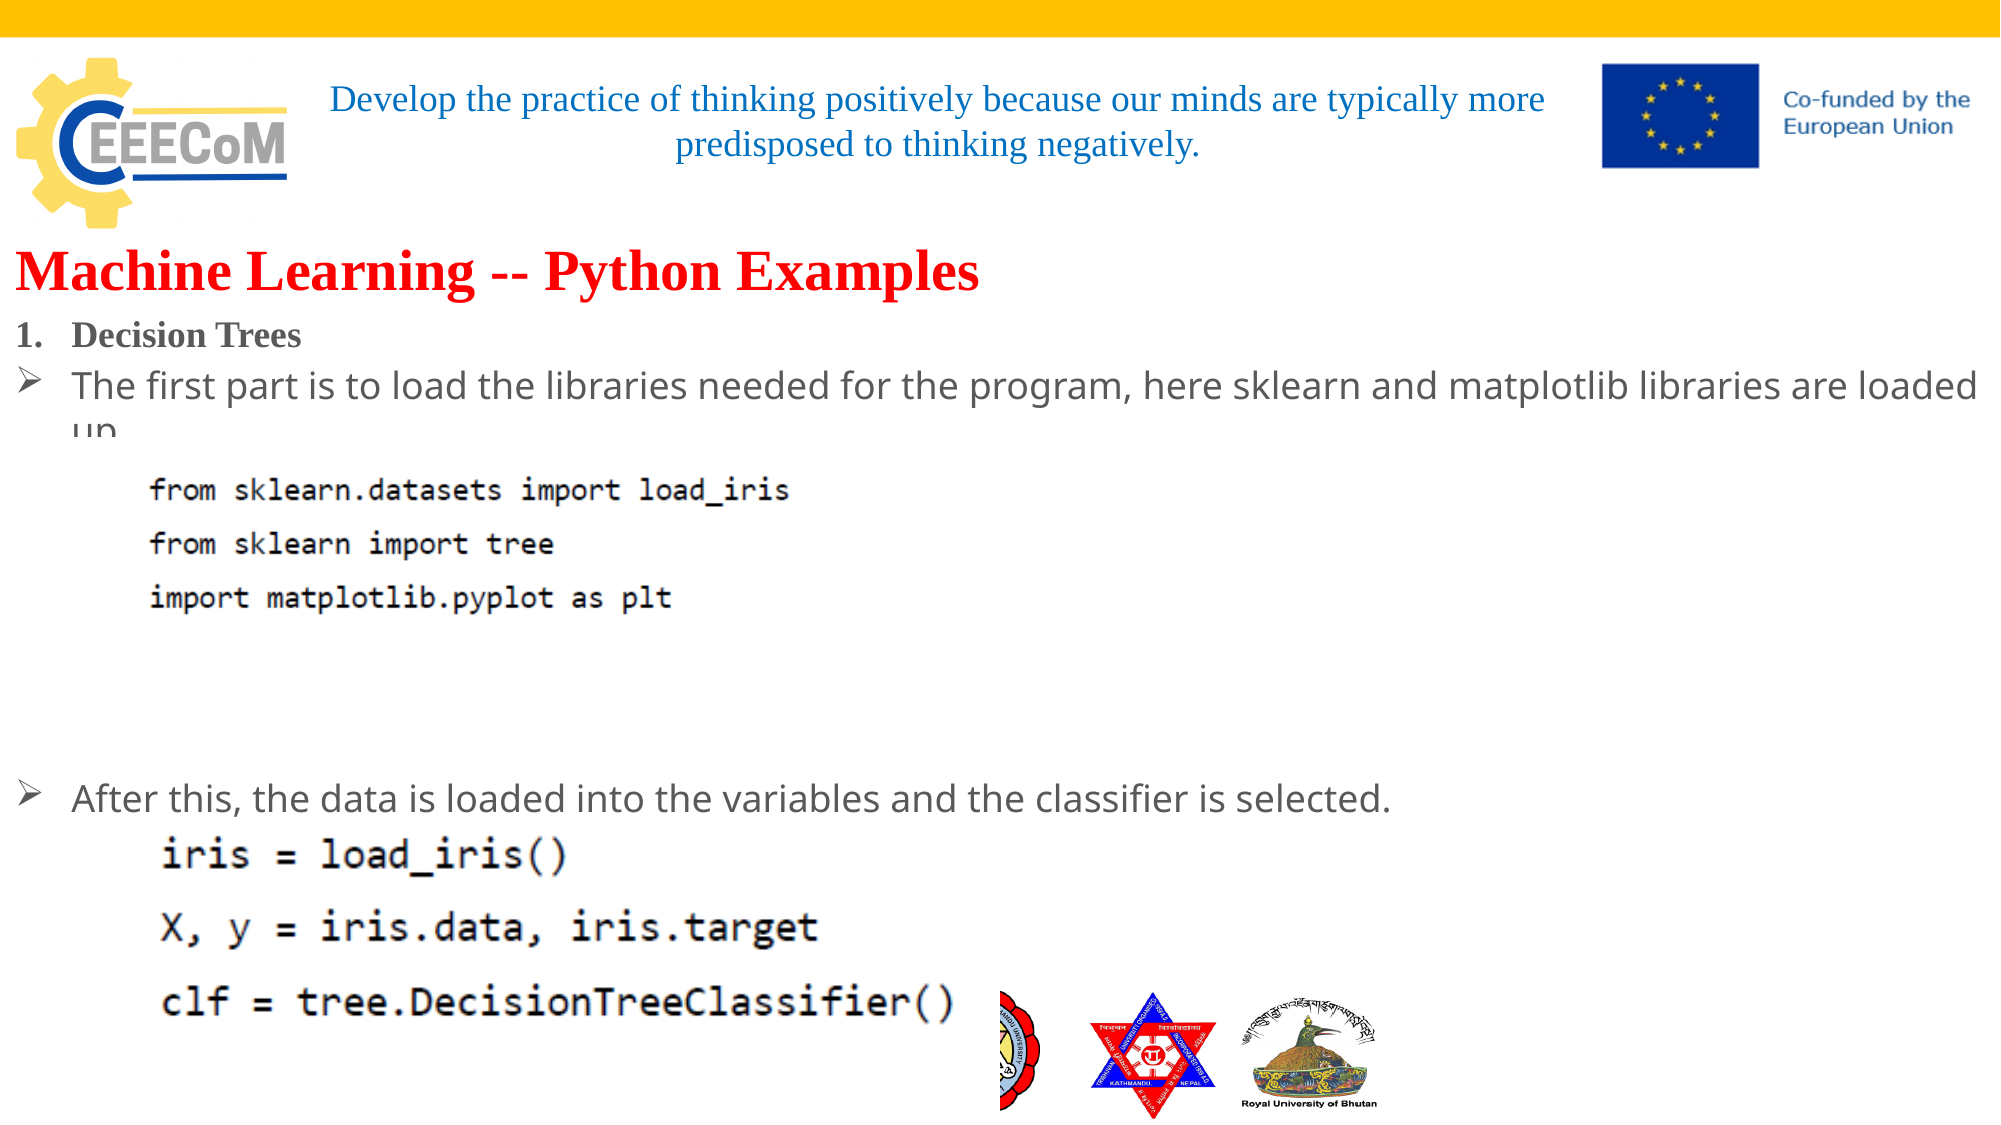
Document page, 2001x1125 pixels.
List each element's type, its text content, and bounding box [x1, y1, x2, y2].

list Machine Learning -- Python Examples Decision Trees The first part is to load the libraries needed for the program, here sklearn and matplotlib libraries are loaded up. After this, the data is loaded into the variables and the classifier is selected. [0, 224, 2000, 975]
title Develop the practice of thinking positively because our minds are typically more predisposed to thinking negatively. [312, 37, 1565, 201]
picture [11, 50, 299, 224]
picture [1595, 46, 2000, 181]
picture [49, 437, 810, 738]
picture [103, 824, 1382, 1125]
